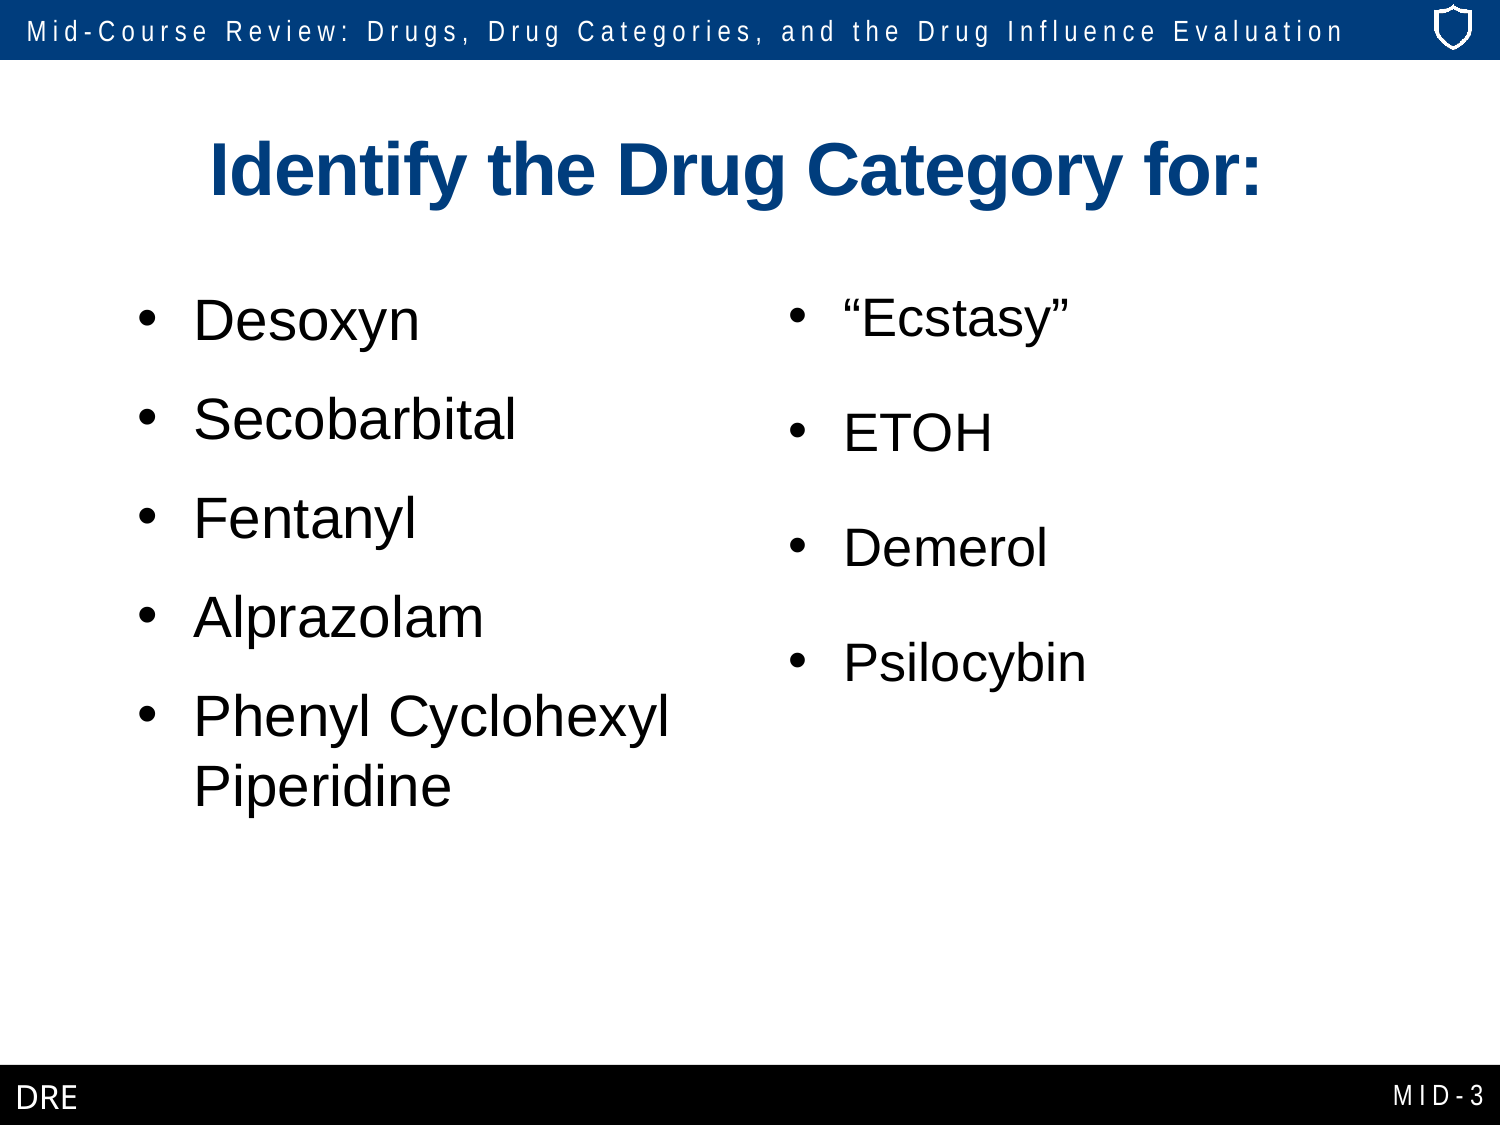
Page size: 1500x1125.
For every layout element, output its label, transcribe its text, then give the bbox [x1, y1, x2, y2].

list Desoxyn Secobarbital Fentanyl Alprazolam Phenyl Cyclohexyl Piperidine [99, 275, 725, 953]
slide_number MID-3 [1218, 1063, 1499, 1124]
list “Ecstasy” ETOH Demerol Psilocybin [750, 275, 1375, 1023]
picture [1434, 4, 1472, 50]
title Identify the Drug Category for: [99, 78, 1375, 266]
